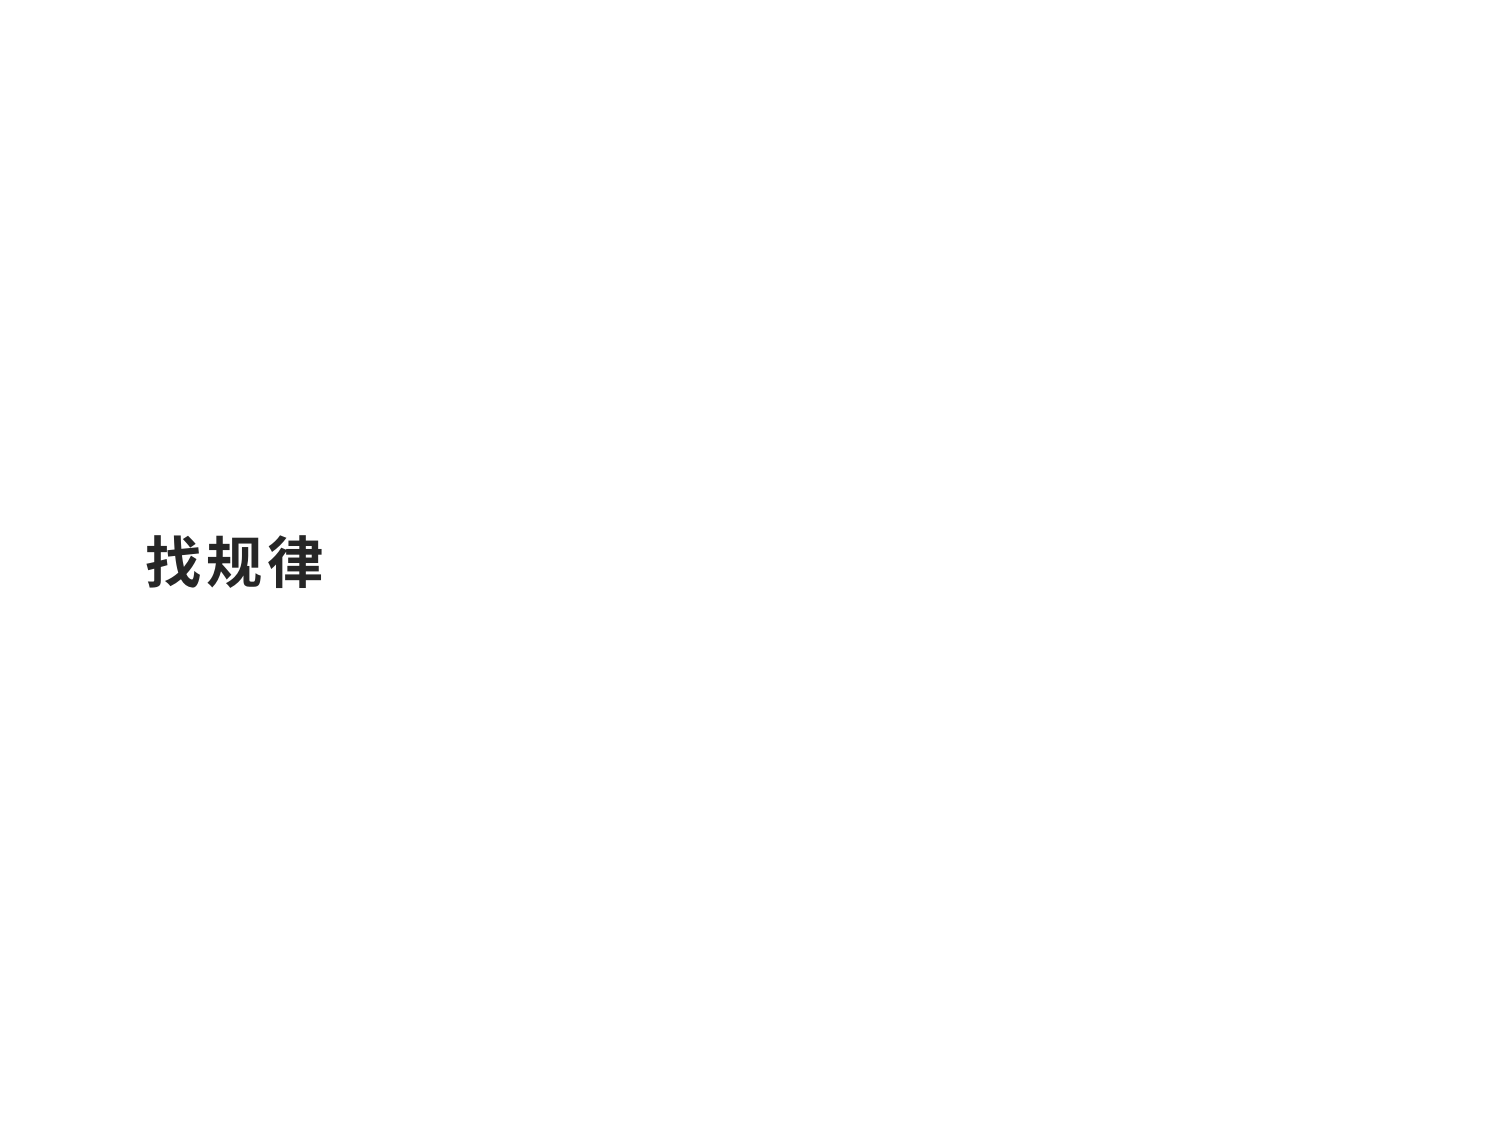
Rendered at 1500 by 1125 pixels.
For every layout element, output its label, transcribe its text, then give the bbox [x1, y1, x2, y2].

title 找规律 [131, 452, 1369, 670]
